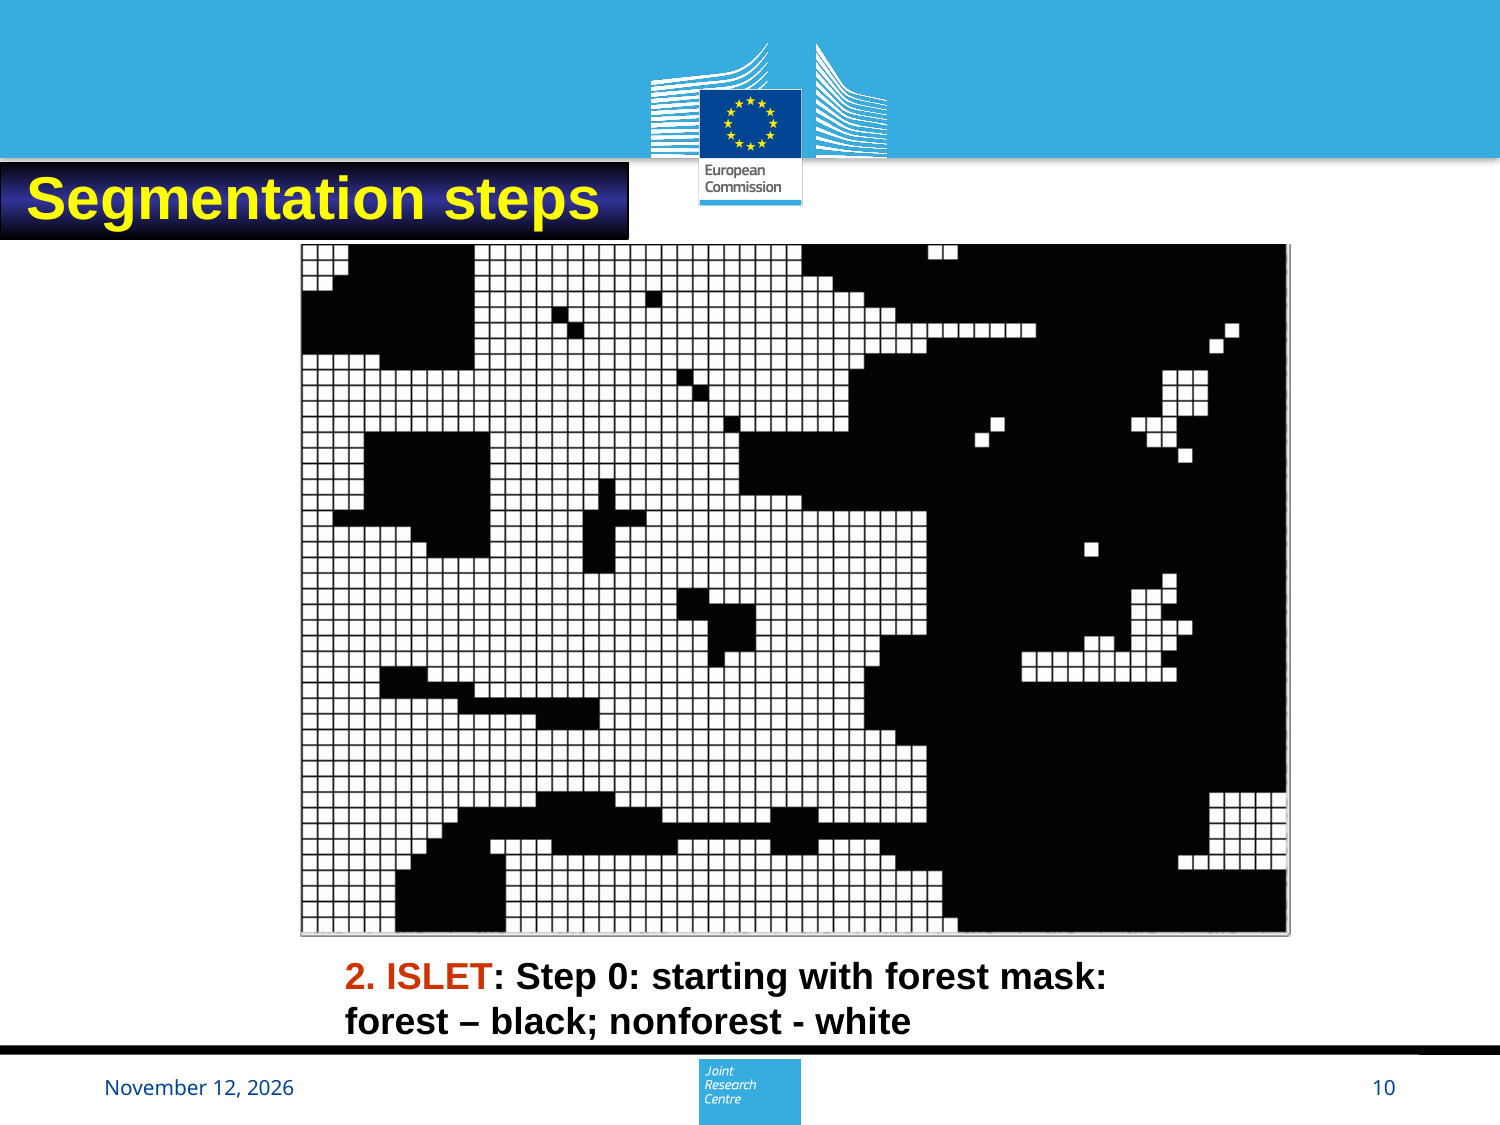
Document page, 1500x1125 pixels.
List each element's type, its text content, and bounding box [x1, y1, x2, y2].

text_box Segmentation steps [0, 162, 628, 239]
picture [699, 1059, 801, 1125]
picture [651, 42, 887, 207]
picture [299, 243, 1291, 937]
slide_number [104, 1074, 455, 1100]
text_box 2. ISLET: Step 0: starting with forest mask: forest – black; nonforest - white [331, 946, 1132, 1050]
slide_number 10 [1045, 1074, 1396, 1100]
